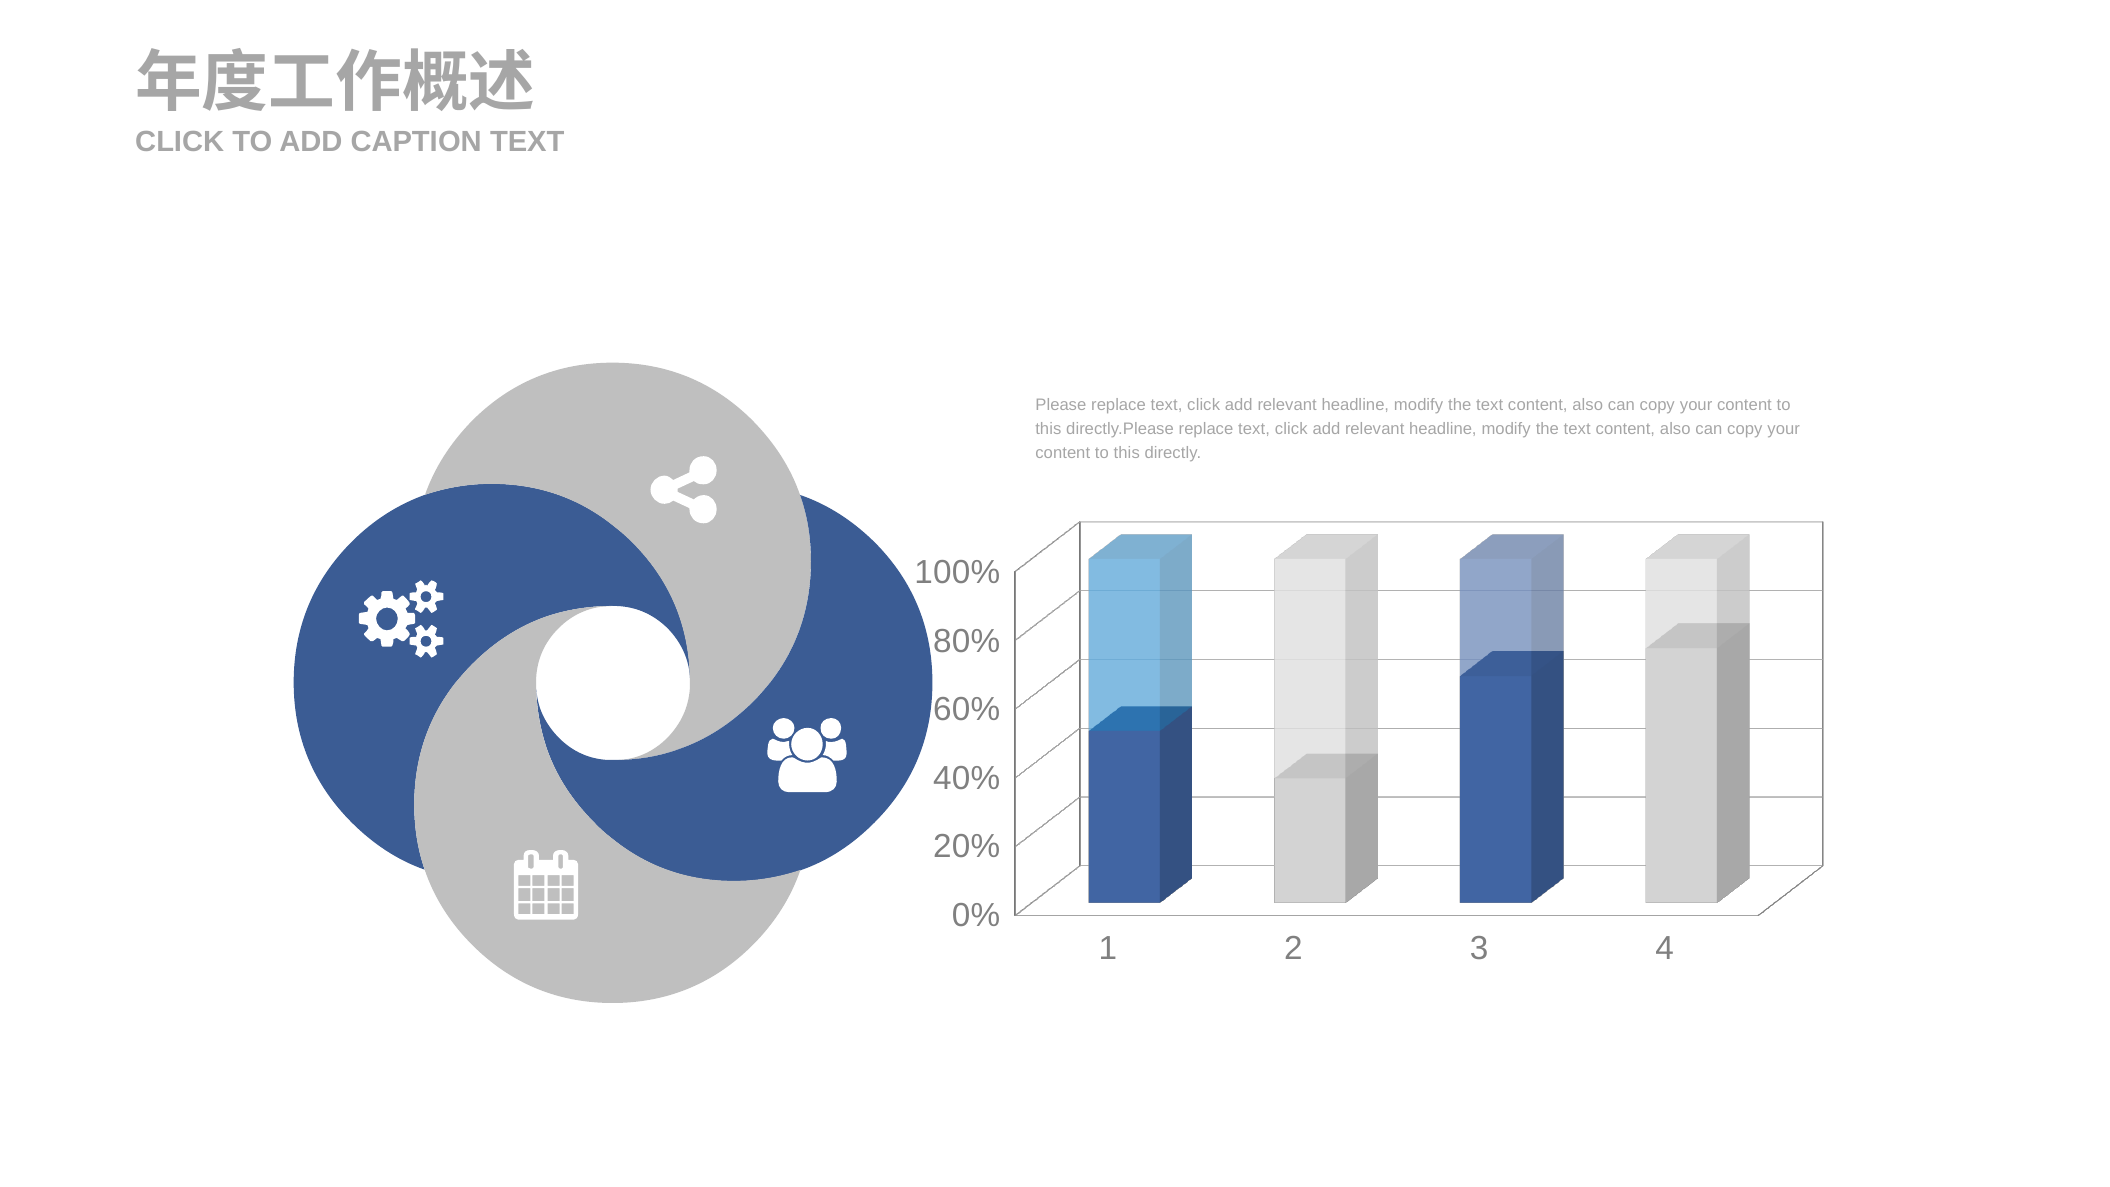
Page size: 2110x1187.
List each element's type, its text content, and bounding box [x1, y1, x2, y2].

text_box [293, 484, 689, 870]
text_box [537, 494, 858, 880]
text_box CLICK TO ADD CAPTION TEXT [135, 122, 596, 158]
text_box [513, 850, 579, 920]
text_box [358, 580, 444, 658]
text_box [414, 605, 801, 1003]
text_box [425, 362, 810, 759]
text_box [767, 718, 847, 793]
text_box Please replace text, click add relevant headline, modify the text content, also can copy your content to this directly.Please replace text, click add relevant headline, modify the text content, also can copy your content to this directly. [1020, 382, 1836, 469]
text_box [650, 456, 717, 524]
chart [858, 498, 1883, 1093]
text_box 年度工作概述 [135, 38, 596, 119]
